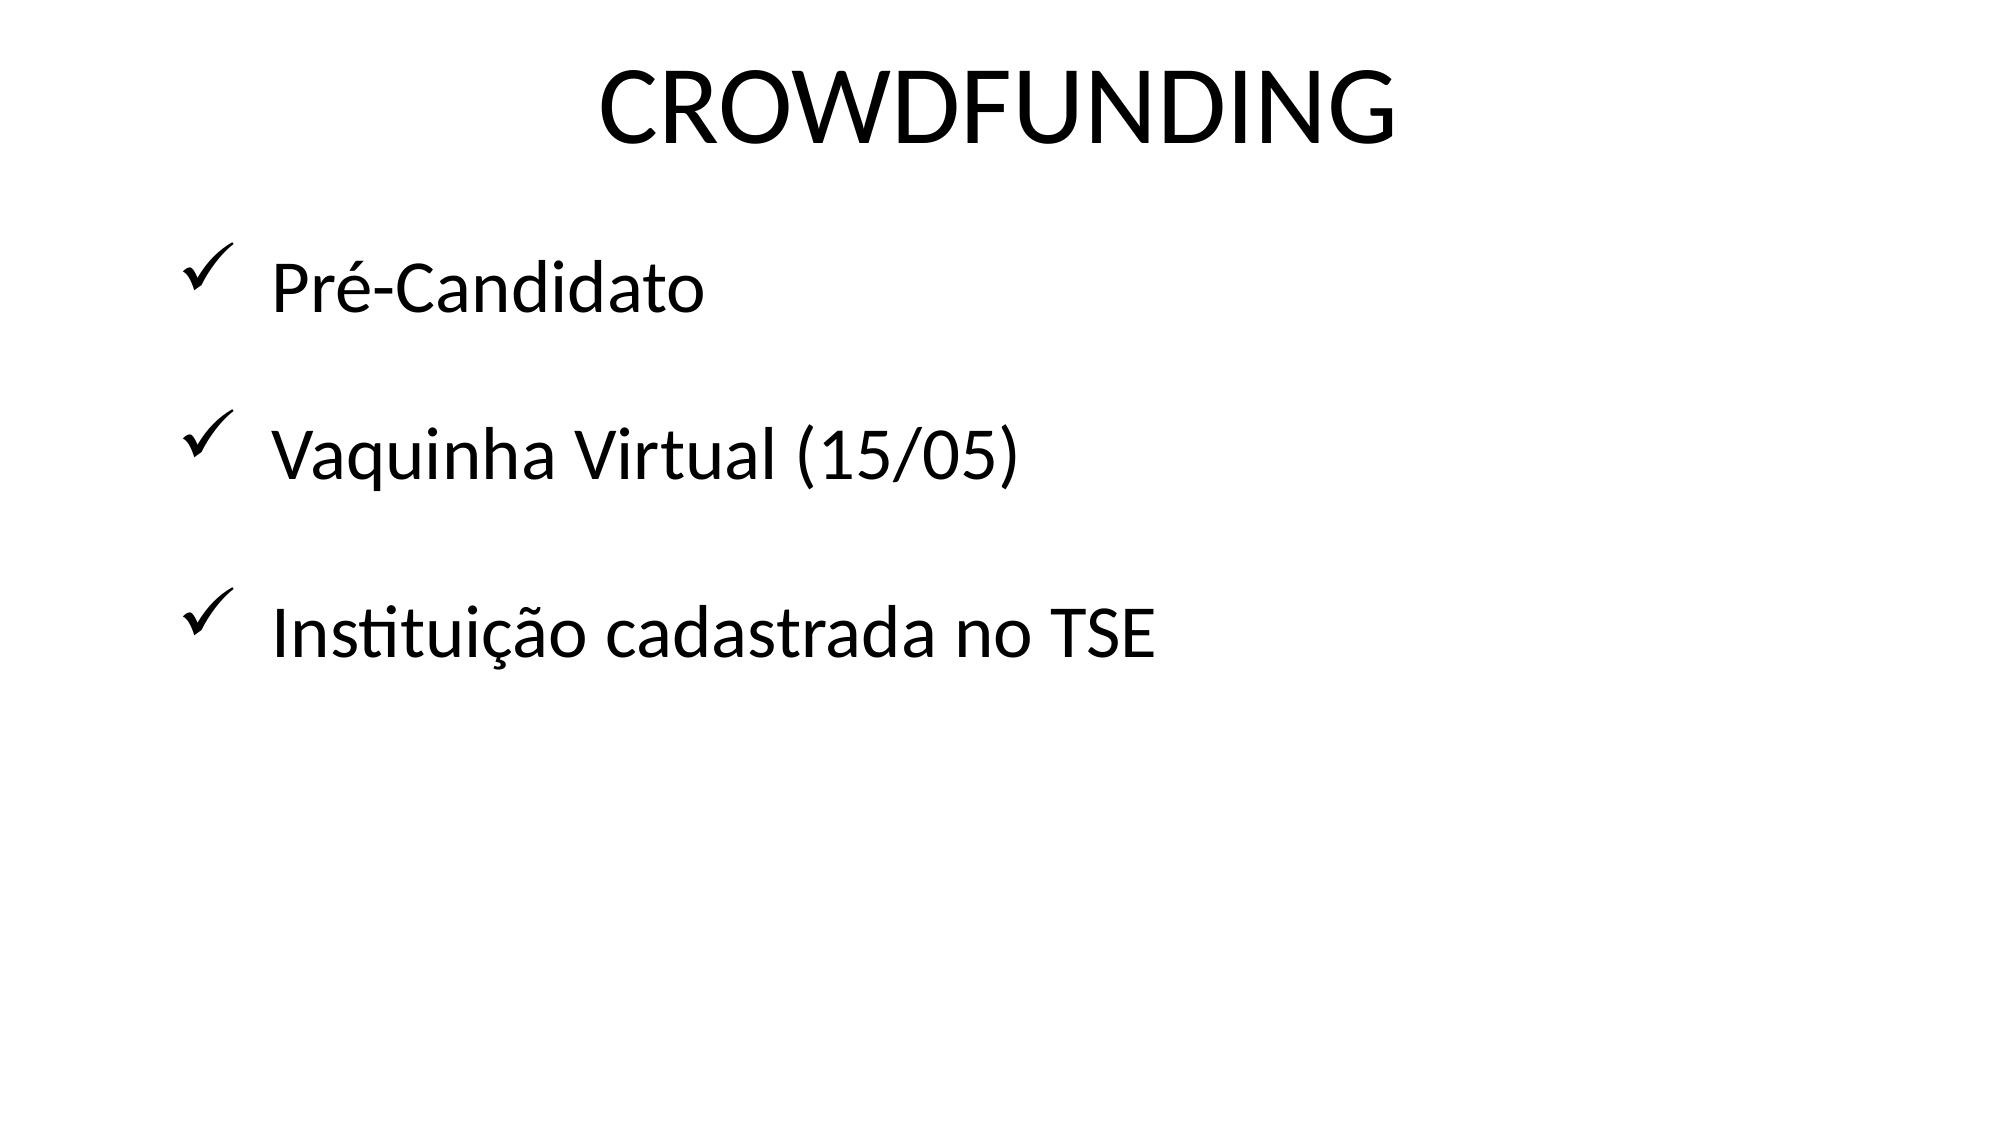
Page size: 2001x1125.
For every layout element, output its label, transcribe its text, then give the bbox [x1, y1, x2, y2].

text_box CROWDFUNDING [366, 24, 1631, 174]
text_box Vaquinha Virtual (15/05) [163, 397, 1891, 503]
text_box Pré-Candidato [163, 230, 1428, 336]
text_box Instituição cadastrada no TSE [163, 575, 1428, 771]
